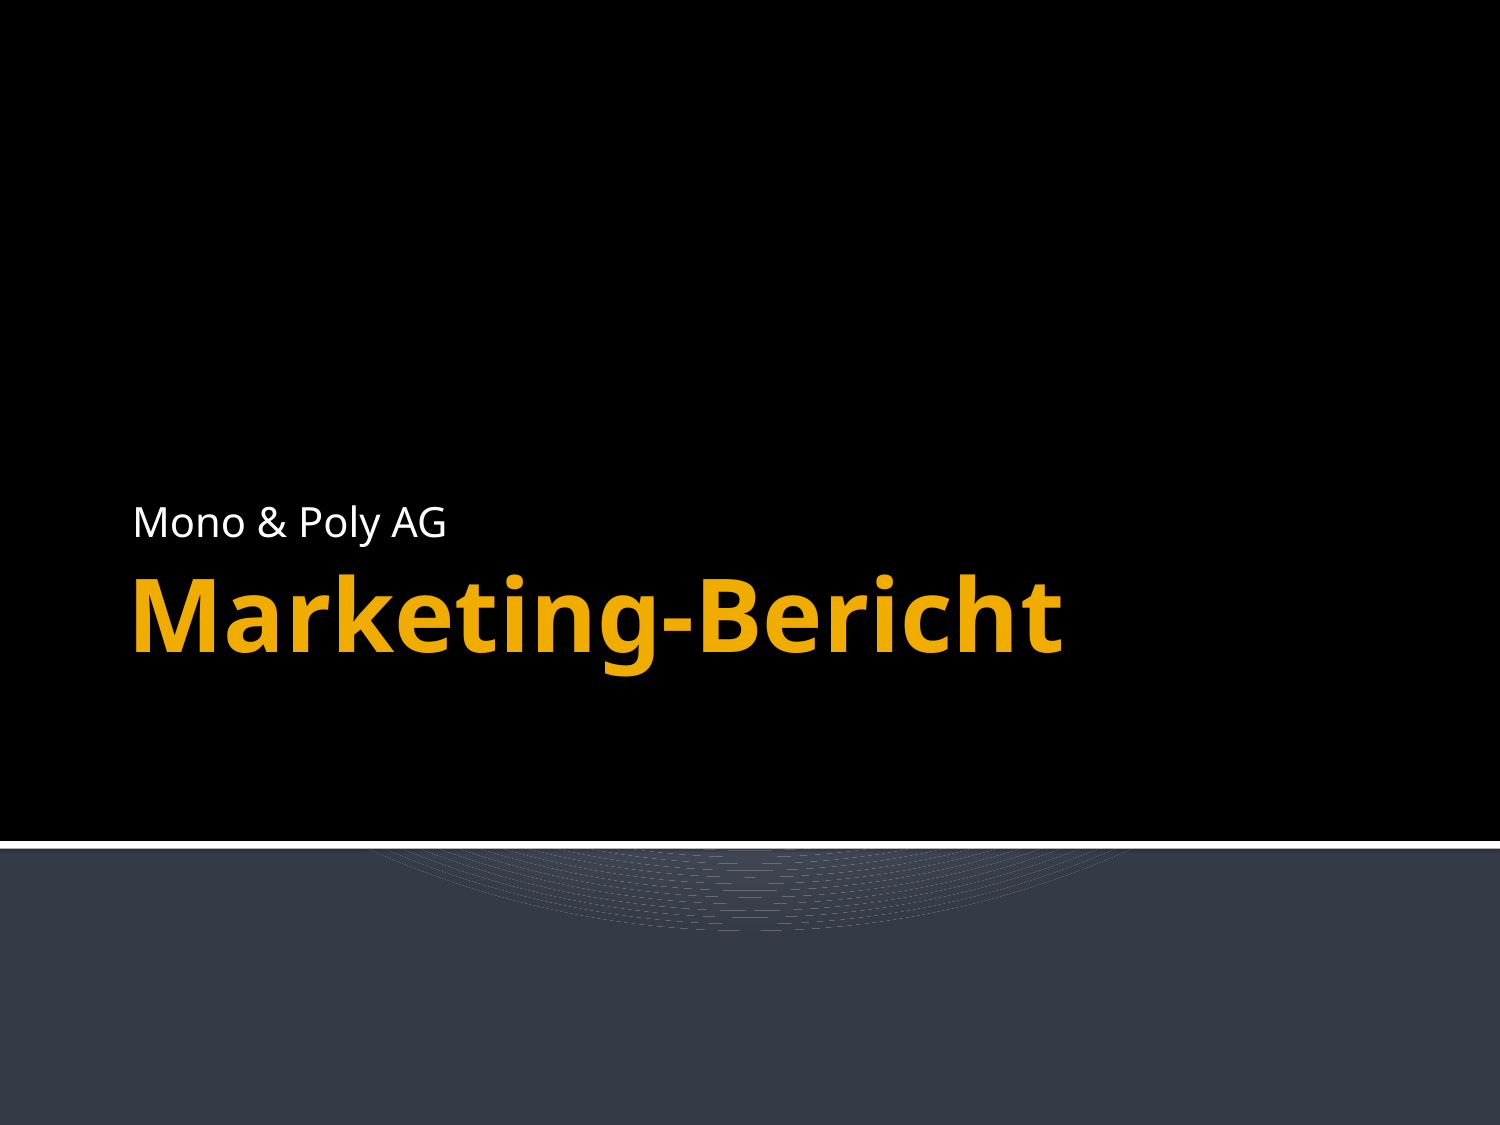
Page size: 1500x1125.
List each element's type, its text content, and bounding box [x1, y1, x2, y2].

title Marketing-Bericht [112, 550, 1438, 825]
subtitle Mono & Poly AG [112, 299, 1438, 546]
